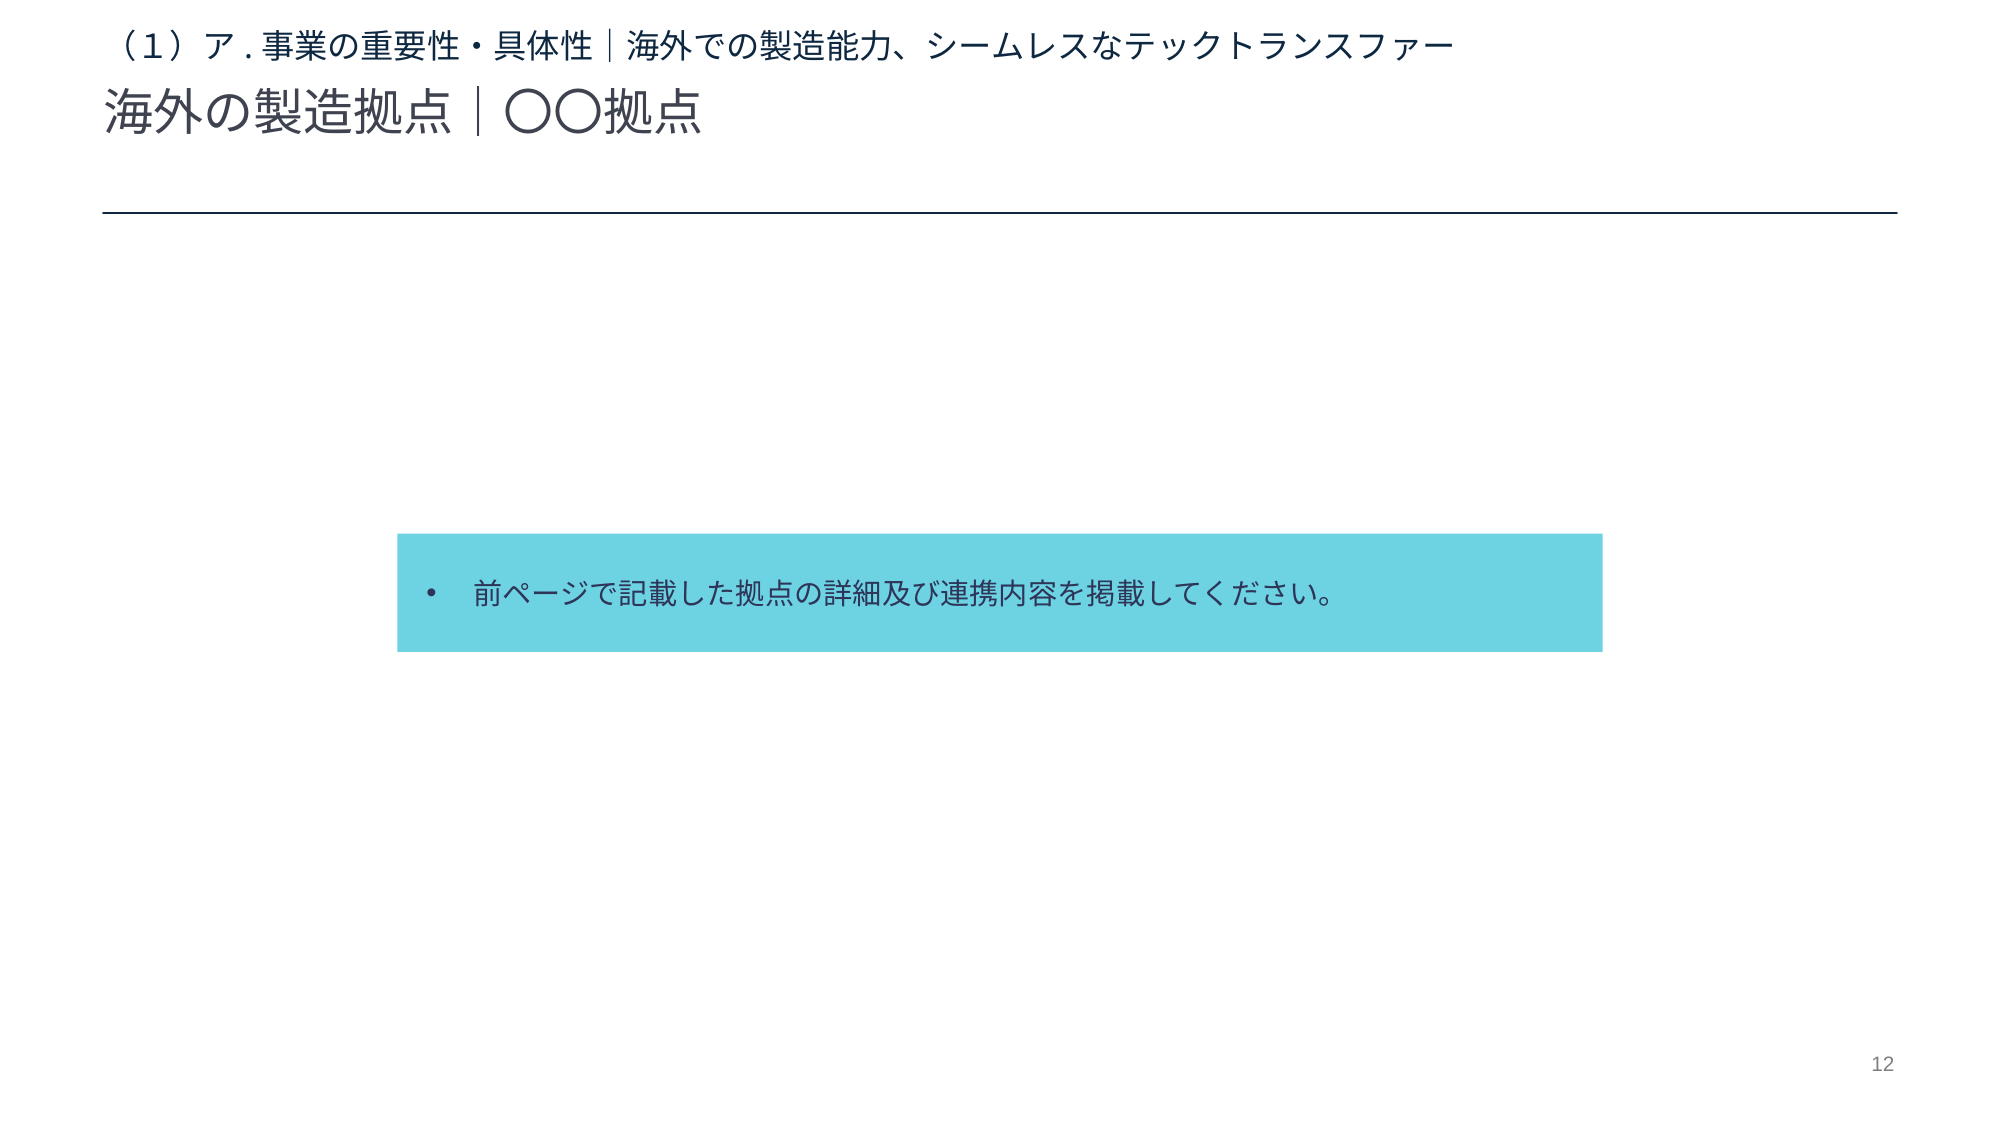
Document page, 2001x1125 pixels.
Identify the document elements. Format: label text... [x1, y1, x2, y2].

text_box 前ページで記載した拠点の詳細及び連携内容を掲載してください。 [396, 533, 1604, 653]
text_box 海外の製造拠点｜〇〇拠点 [103, 80, 1897, 204]
title （１）ア.事業の重要性・具体性｜海外での製造能力、シームレスなテックトランスファー [103, 29, 1897, 66]
